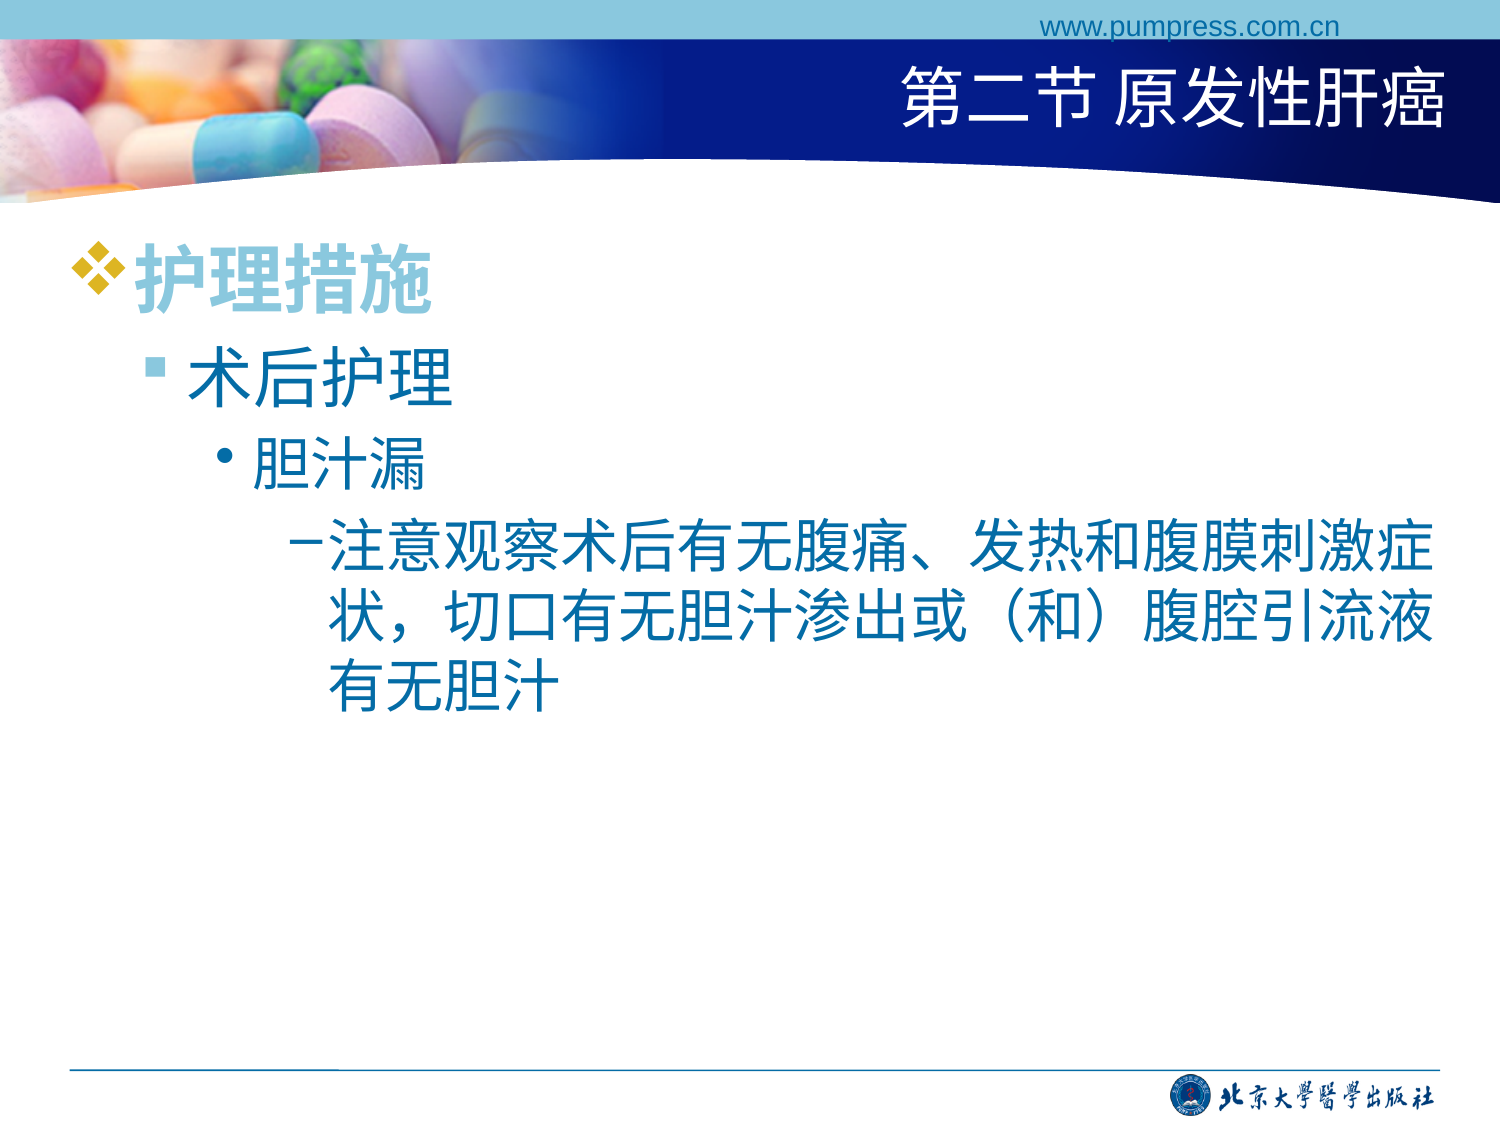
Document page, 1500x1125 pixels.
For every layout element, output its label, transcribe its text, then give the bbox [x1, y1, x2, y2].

list 护理措施 术后护理 胆汁漏 注意观察术后有无腹痛、发热和腹膜刺激症状，切口有无胆汁渗出或（和）腹腔引流液有无胆汁 [49, 224, 1463, 1026]
picture [1170, 1074, 1436, 1118]
title 第二节 原发性肝癌 [137, 49, 1463, 143]
picture [0, 40, 1500, 203]
slide_number www.pumpress.com.cn [1025, 0, 1463, 38]
